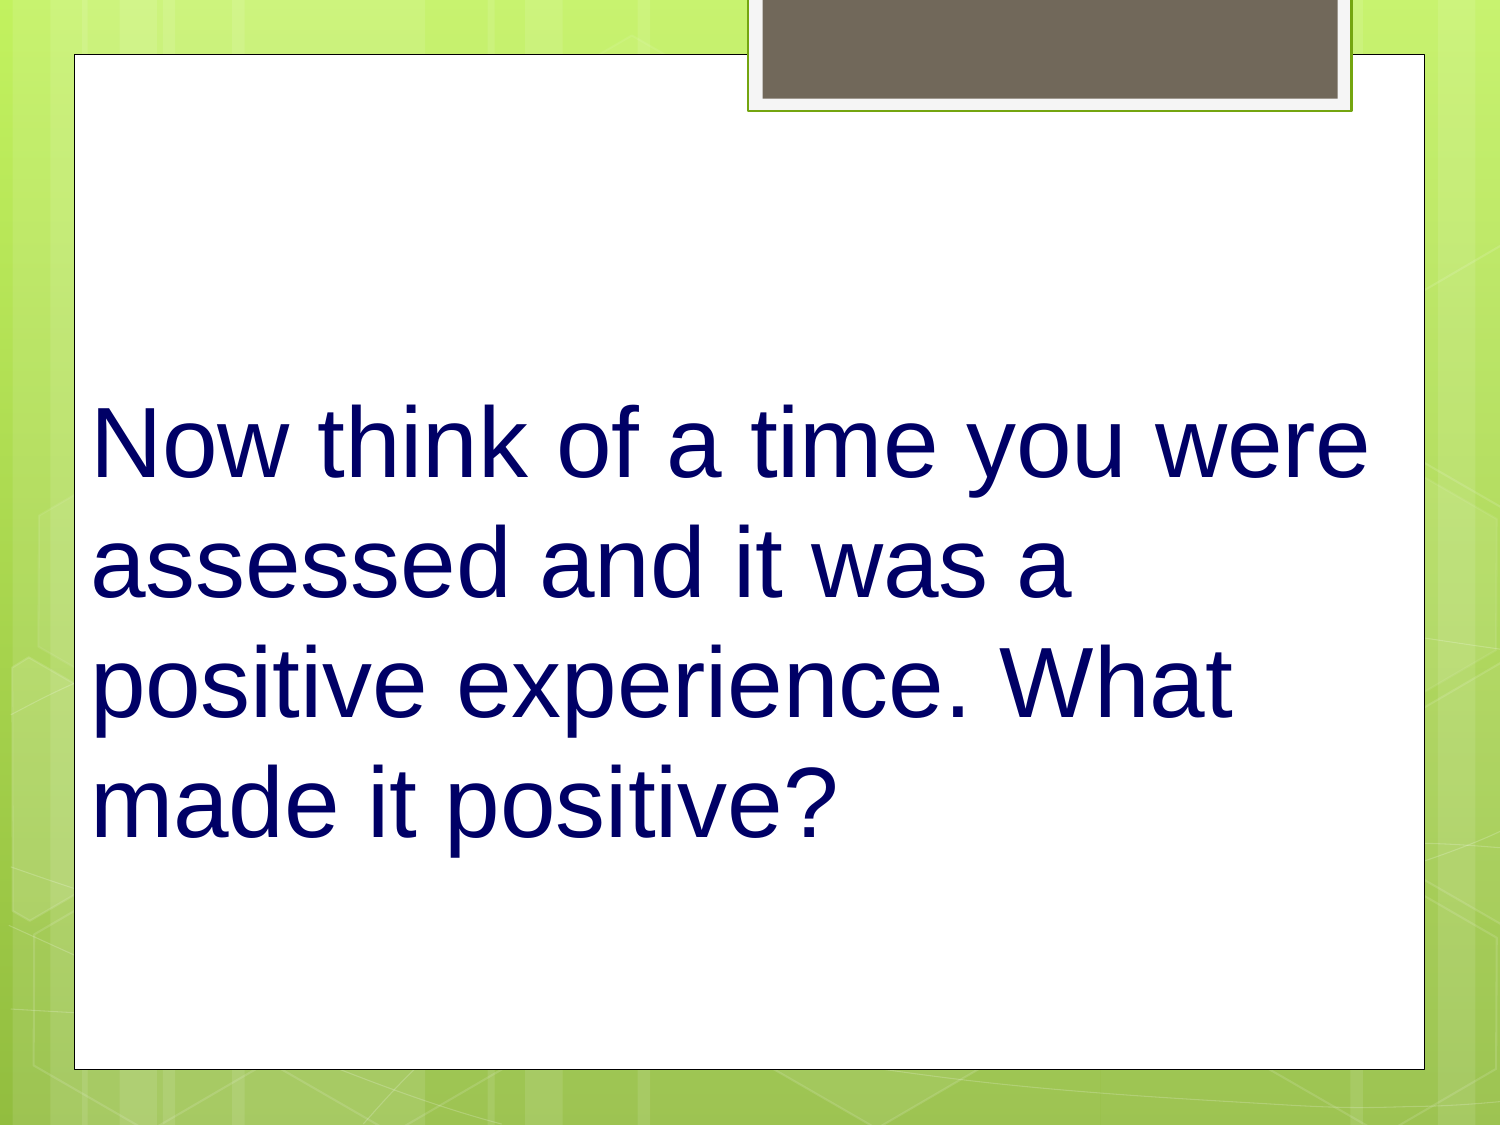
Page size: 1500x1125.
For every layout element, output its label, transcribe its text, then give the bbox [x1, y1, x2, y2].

title Now think of a time you were assessed and it was a positive experience. What made it positive? [75, 189, 1425, 865]
